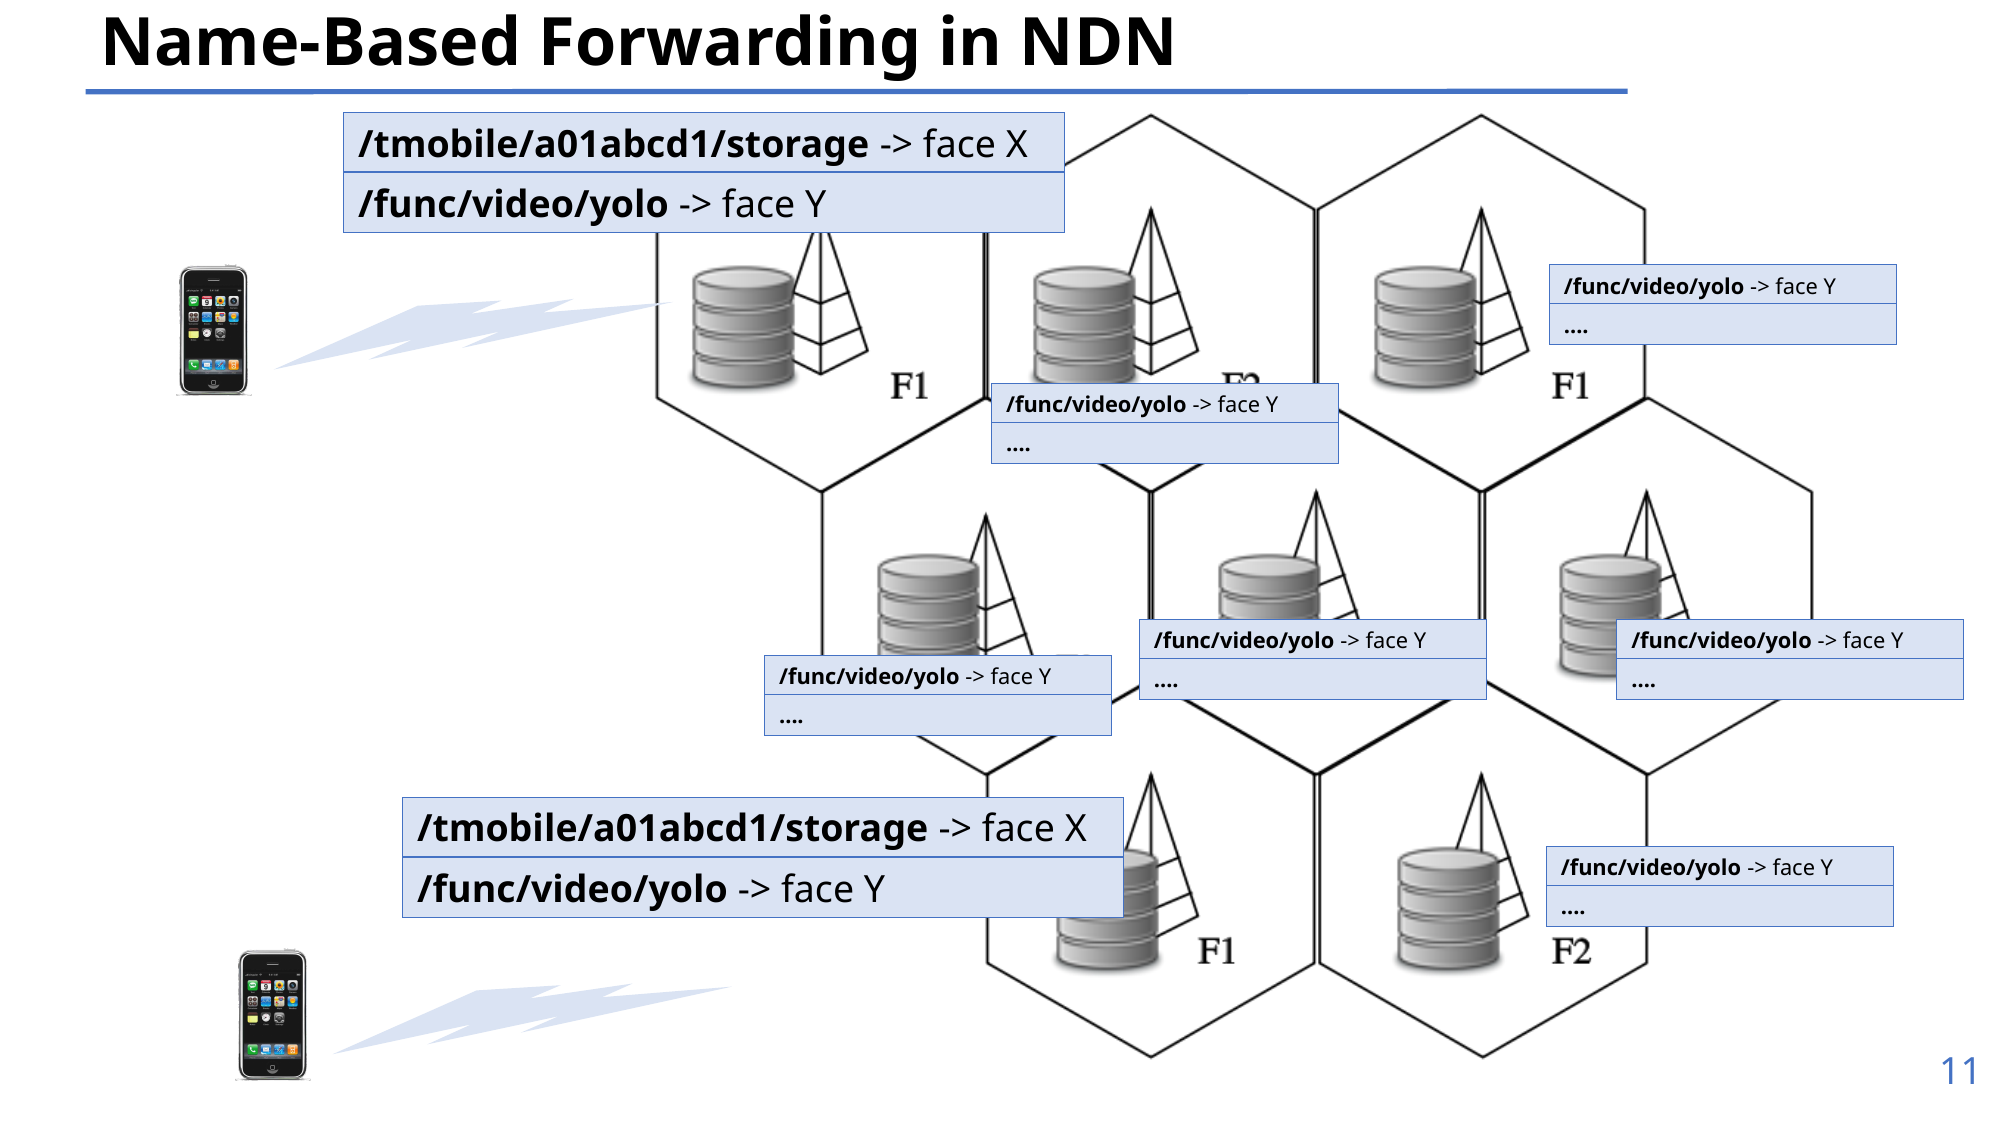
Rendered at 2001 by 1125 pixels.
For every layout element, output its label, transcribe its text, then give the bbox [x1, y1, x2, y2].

picture [226, 941, 316, 1090]
text_box [272, 297, 644, 371]
text_box /func/video/yolo -> face Y [402, 857, 644, 918]
text_box [331, 982, 644, 1056]
picture [167, 256, 258, 405]
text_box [991, 383, 1339, 462]
text_box /func/video/yolo -> face Y [343, 172, 644, 233]
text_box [1616, 619, 1965, 698]
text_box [1138, 619, 1487, 698]
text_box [644, 112, 1824, 1061]
text_box /tmobile/a01abcd1/storage -> face X [402, 797, 644, 857]
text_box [764, 655, 1113, 734]
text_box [1545, 846, 1894, 925]
title Name-Based Forwarding in NDN [85, 0, 1897, 92]
slide_number 11 [1823, 1039, 1998, 1123]
text_box /tmobile/a01abcd1/storage -> face X [343, 112, 644, 172]
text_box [1548, 264, 1897, 343]
